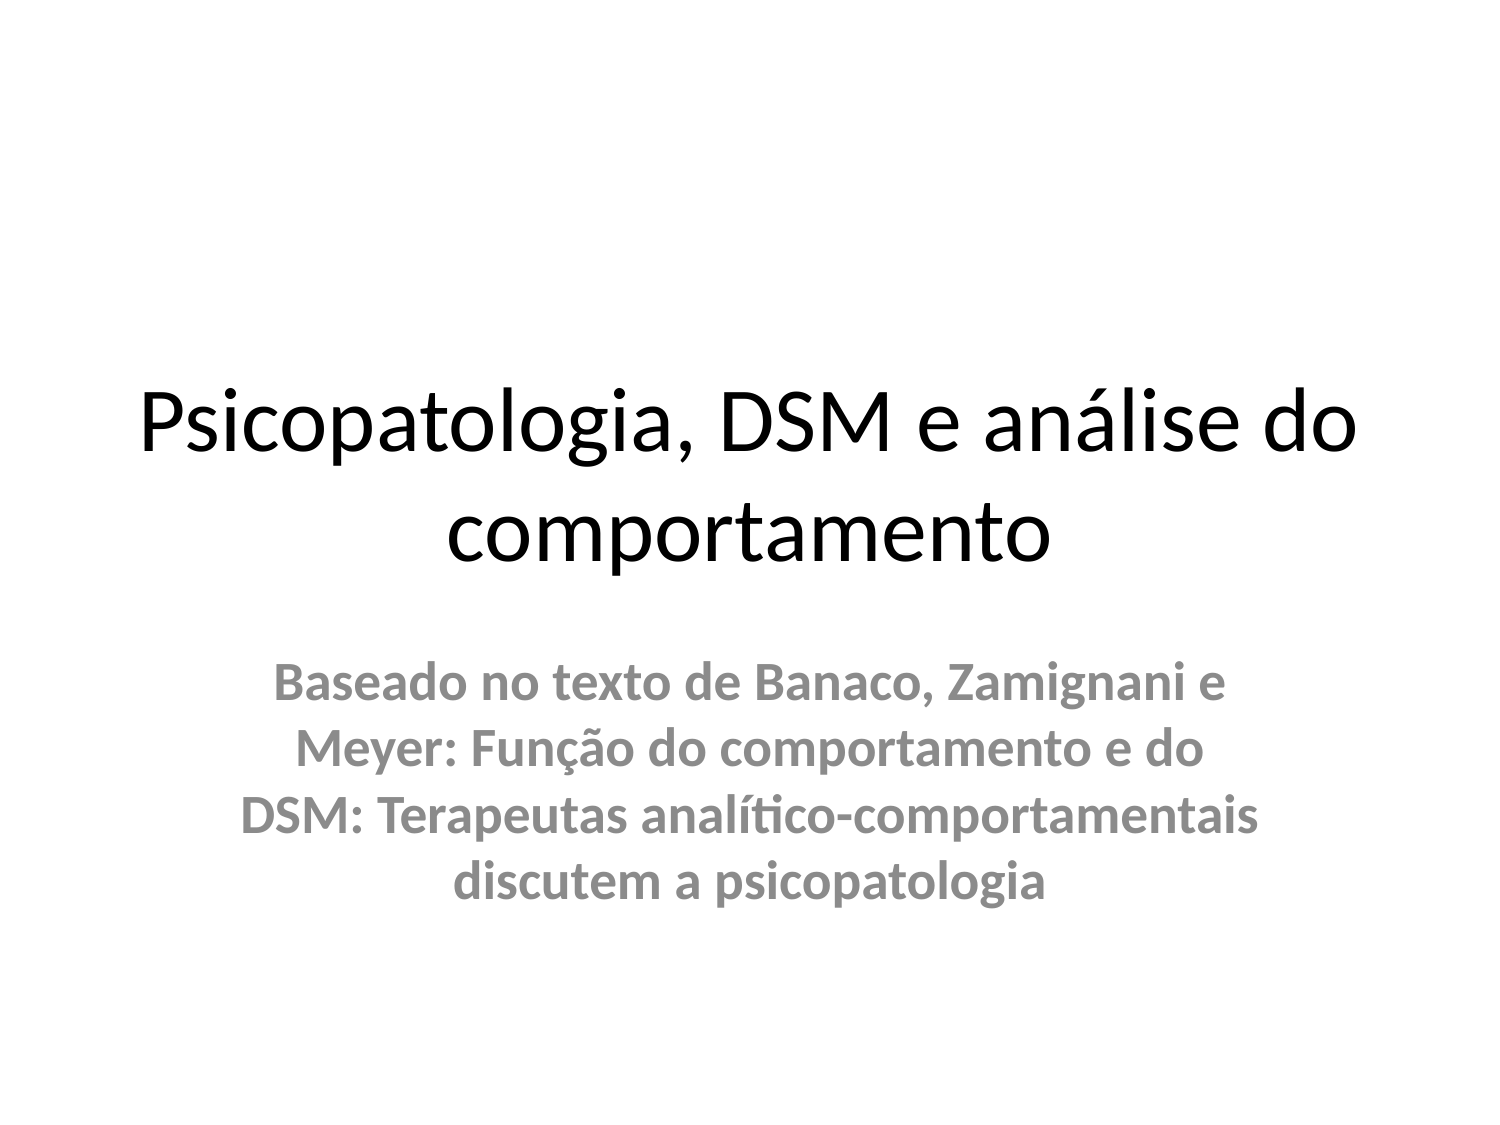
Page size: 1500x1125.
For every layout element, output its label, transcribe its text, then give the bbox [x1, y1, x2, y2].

title Psicopatologia, DSM e análise do comportamento [112, 349, 1388, 591]
subtitle Baseado no texto de Banaco, Zamignani e Meyer: Função do comportamento e do DSM: Terapeutas analítico-comportamentais discutem a psicopatologia [225, 637, 1275, 925]
